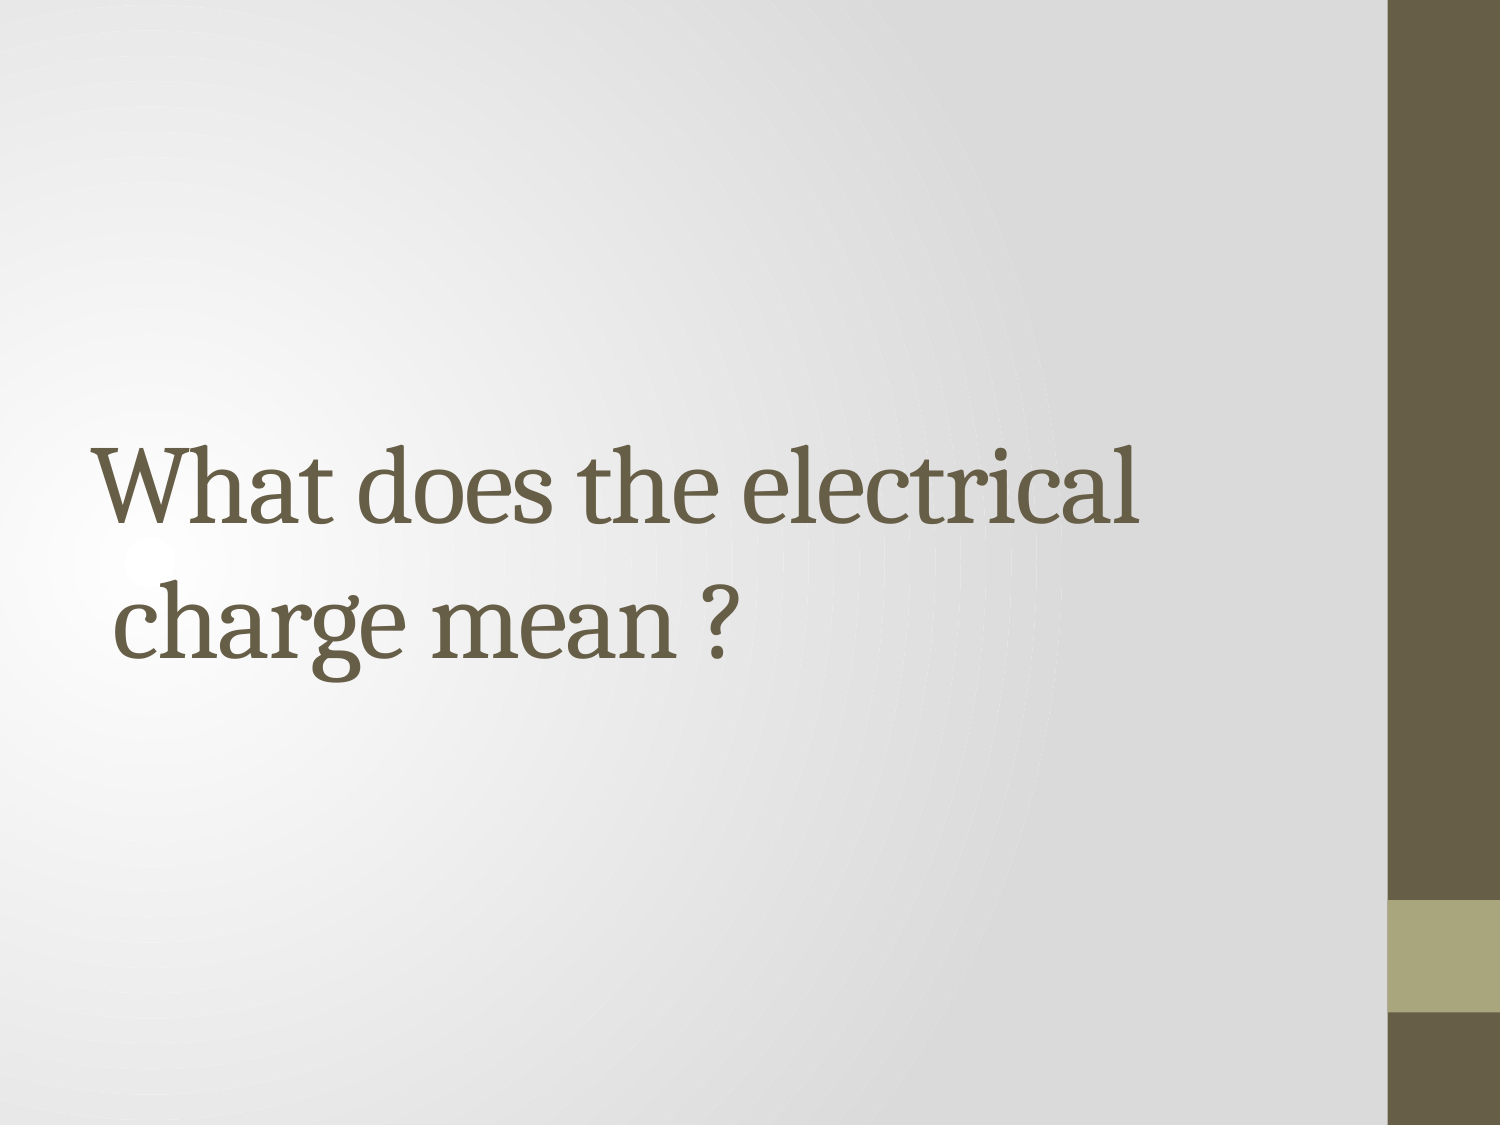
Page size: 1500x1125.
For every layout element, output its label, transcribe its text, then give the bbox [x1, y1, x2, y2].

title What does the electrical charge mean ? [75, 404, 1325, 688]
